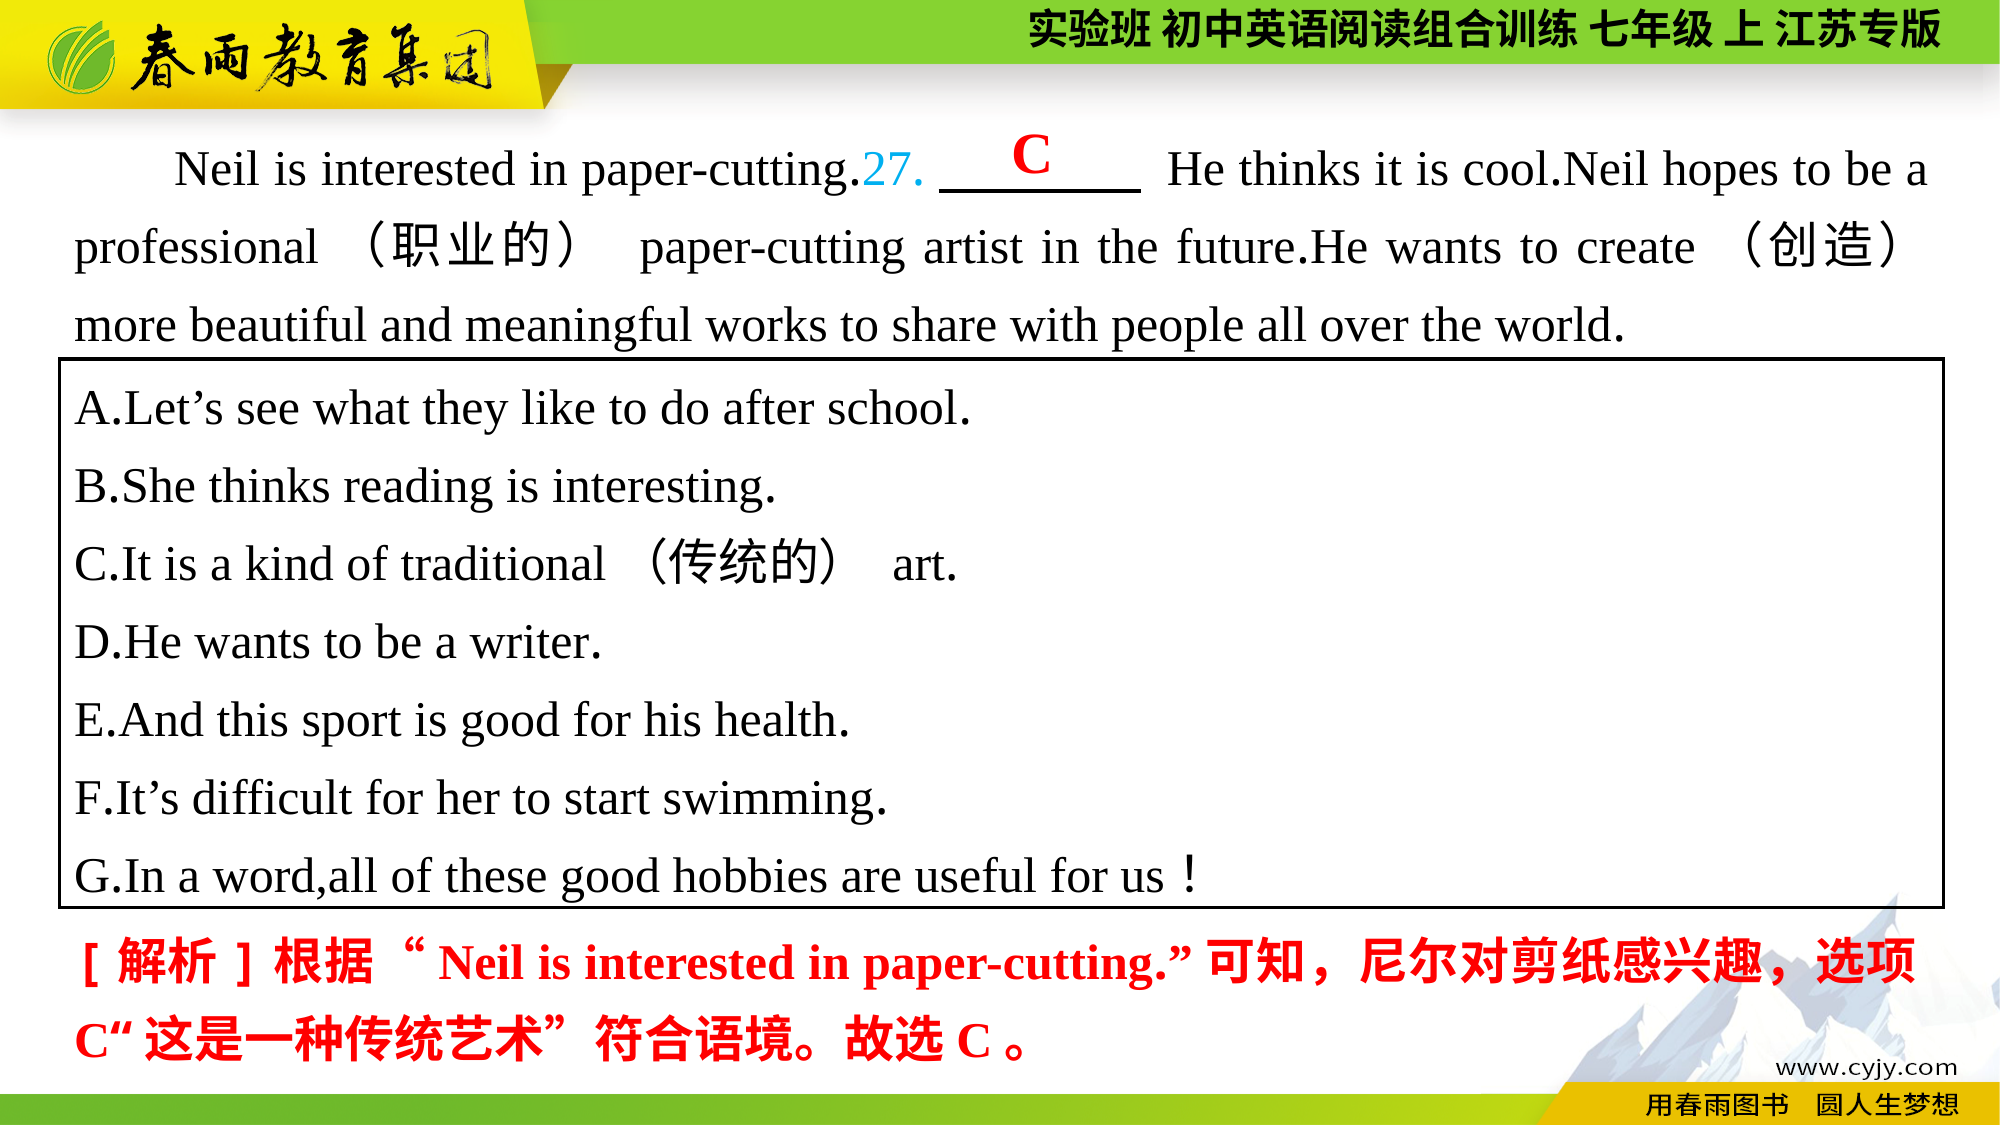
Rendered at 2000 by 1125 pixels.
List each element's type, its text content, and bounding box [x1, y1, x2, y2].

text_box A.Let’s see what they like to do after school. B.She thinks reading is interesting. C.It is a kind of traditional（传统的） art. D.He wants to be a writer. E.And this sport is good for his health. F.It’s difficult for her to start swimming. G.In a word,all of these good hobbies are useful for us！ [59, 349, 1944, 359]
text_box [59, 359, 1944, 904]
text_box [解析]根据“Neil is interested in paper-cutting.”可知，尼尔对剪纸感兴趣，选项C“这是一种传统艺术”符合语境。故选C。 [59, 904, 1944, 1076]
list Neil is interested in paper-cutting.27. He thinks it is cool.Neil hopes to be a professional（职业的） paper-cutting artist in the future.He wants to create（创造） more beautiful and meaningful works to share with people all over the world. [59, 109, 1944, 349]
text_box C [996, 108, 1069, 193]
picture [0, 0, 2000, 1125]
